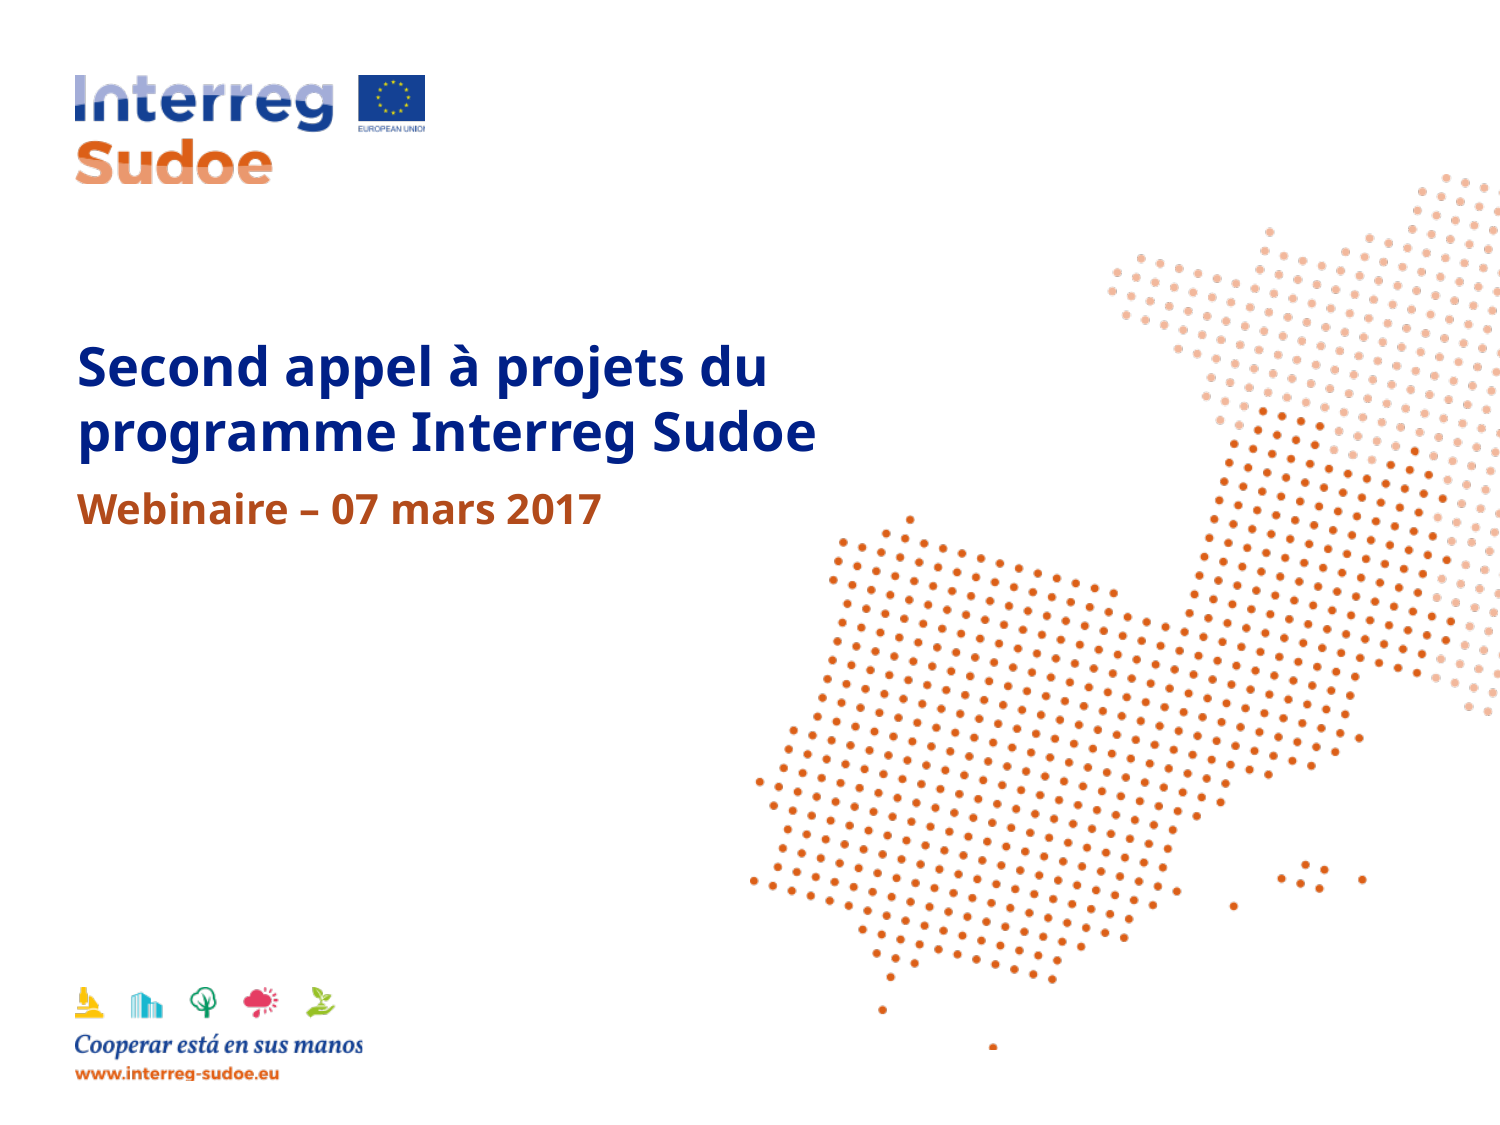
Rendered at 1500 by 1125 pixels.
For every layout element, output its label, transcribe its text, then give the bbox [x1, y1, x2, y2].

subtitle Webinaire – 07 mars 2017 [62, 474, 846, 638]
title Second appel à projets du programme Interreg Sudoe [62, 324, 975, 567]
